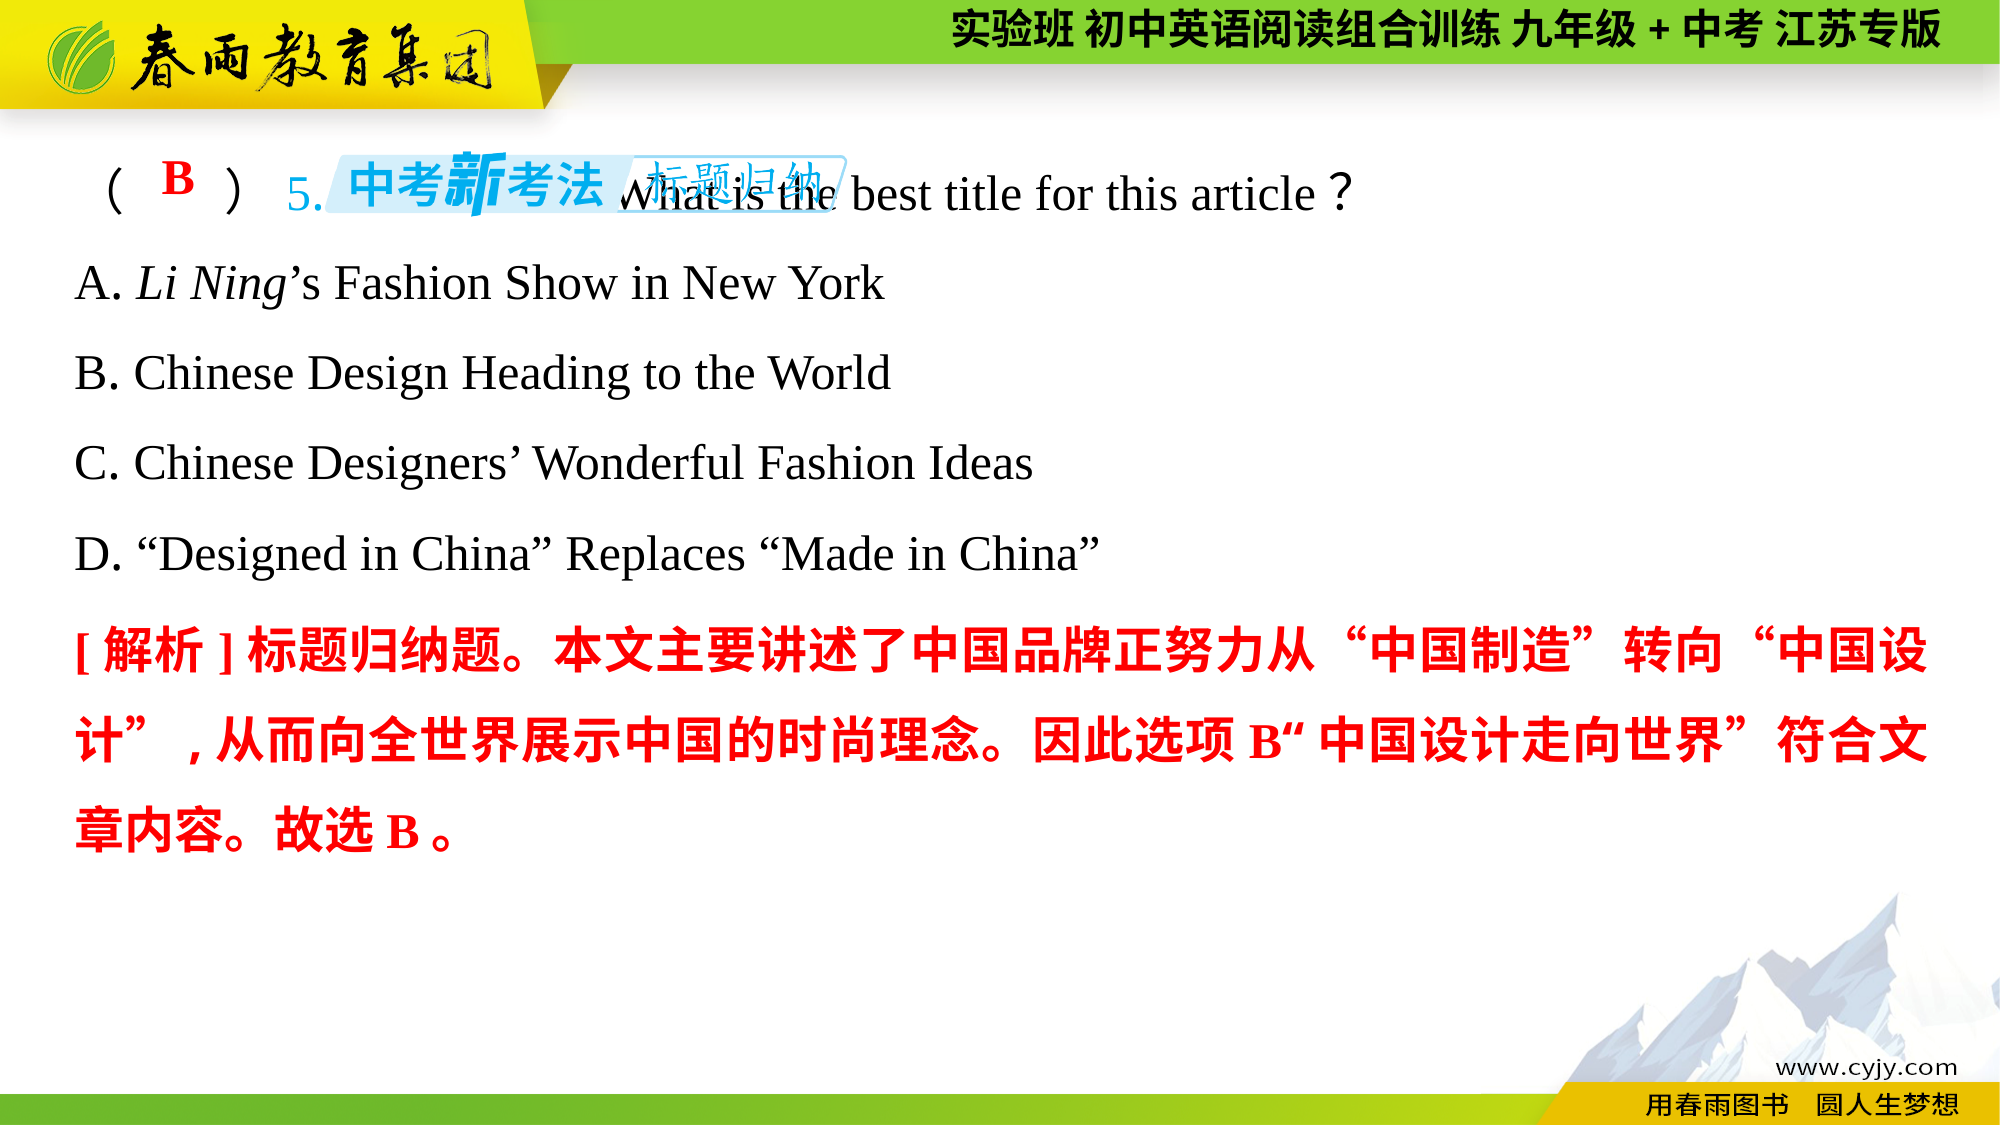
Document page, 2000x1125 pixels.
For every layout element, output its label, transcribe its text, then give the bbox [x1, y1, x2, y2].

list （ ）5. What is the best title for this article？ A. Li Ning’s Fashion Show in New York B. Chinese Design Heading to the World C. Chinese Designers’ Wonderful Fashion Ideas D. “Designed in China” Replaces “Made in China” [59, 122, 1944, 581]
picture [0, 0, 2000, 1125]
text_box B [146, 137, 210, 213]
text_box [解析]标题归纳题。本文主要讲述了中国品牌正努力从“中国制造”转向“中国设计”,从而向全世界展示中国的时尚理念。因此选项B“中国设计走向世界”符合文章内容。故选B。 [59, 581, 1944, 867]
